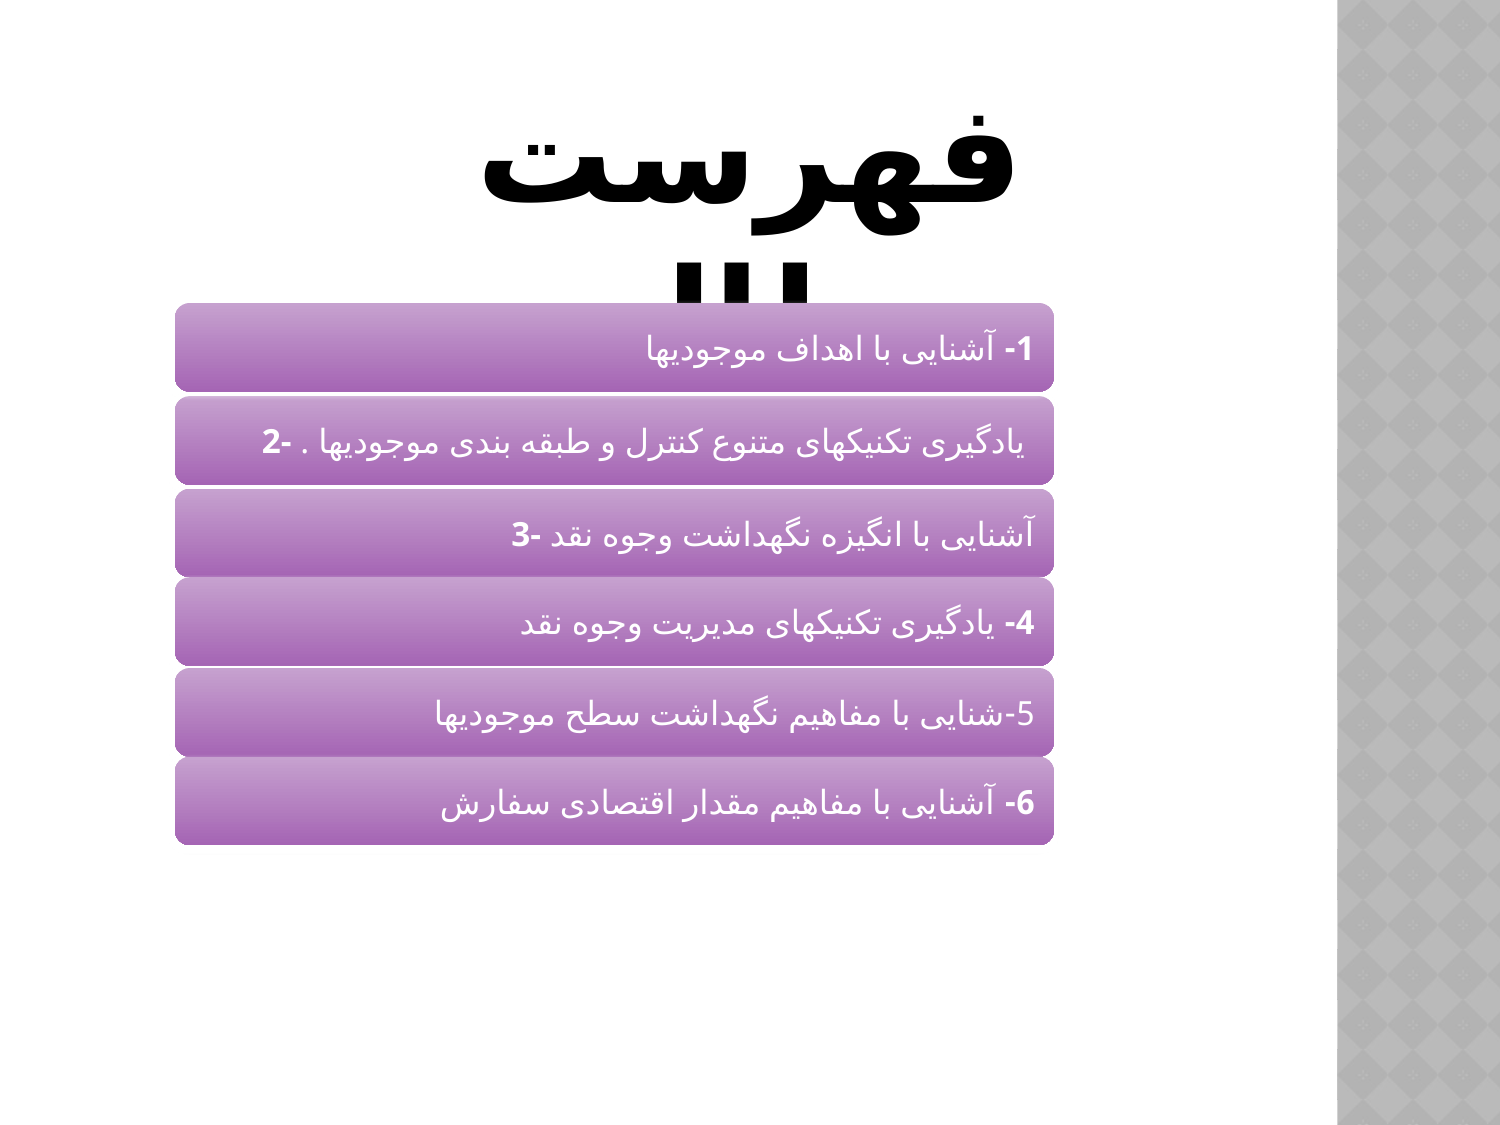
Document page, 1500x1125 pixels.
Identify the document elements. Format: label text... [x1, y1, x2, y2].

text_box 4- یادگیری تکنیکهای مدیریت وجوه نقد [174, 577, 1054, 666]
text_box فهرست مطالب [281, 58, 1219, 403]
text_box 6- آشنایی با مفاهیم مقدار اقتصادی سفارش [174, 756, 1054, 846]
text_box 5-شنایی با مفاهیم نگهداشت سطح موجودی­ها [174, 667, 1054, 756]
text_box 1- آشنایی با اهداف موجودیها [174, 302, 1054, 392]
text_box 3- آشنایی با انگیزه نگهداشت وجوه نقد [174, 488, 1054, 576]
text_box 2- . یادگیری تکنیکهای متنوع کنترل و طبقه بندی موجودیها [174, 399, 1054, 485]
